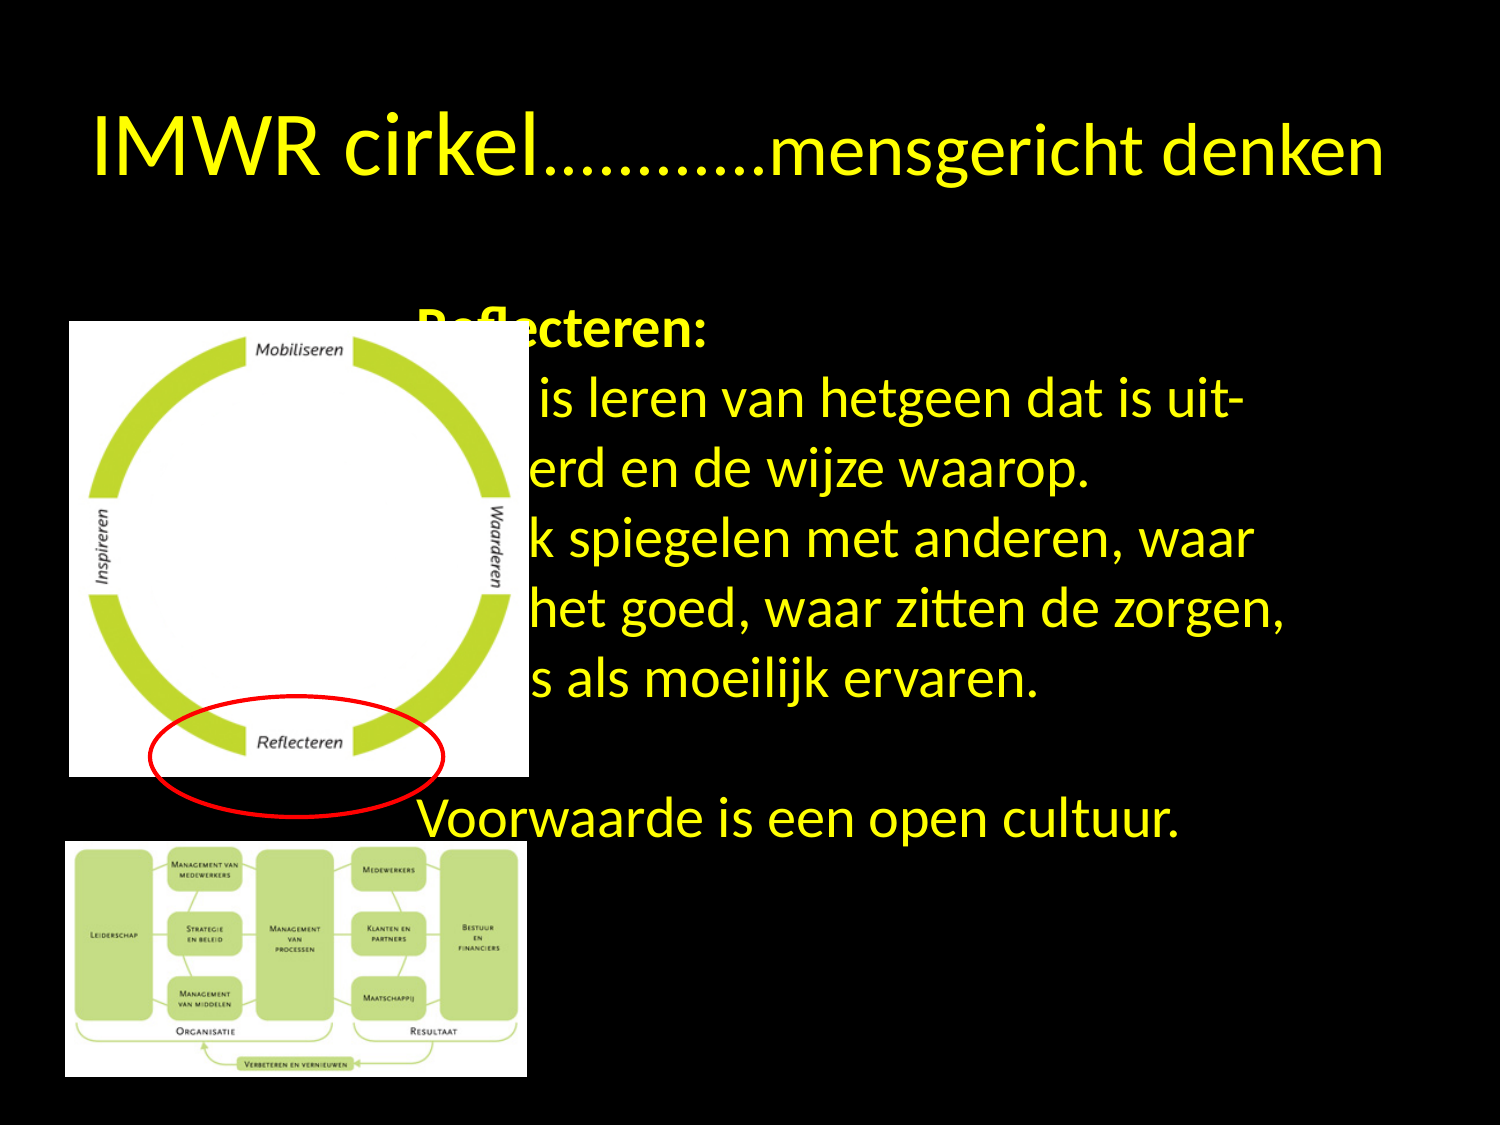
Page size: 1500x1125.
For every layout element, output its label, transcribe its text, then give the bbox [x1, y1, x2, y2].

picture [69, 321, 529, 778]
text_box Reflecteren: Doel is leren van hetgeen dat is uit- gevoerd en de wijze waarop. Is ook spiegelen met anderen, waar ging het goed, waar zitten de zorgen, wat is als moeilijk ervaren. Voorwaarde is een open cultuur. [401, 282, 1500, 857]
picture [65, 841, 527, 1078]
text_box [166, 787, 427, 820]
title IMWR cirkel............mensgericht denken [75, 45, 1425, 233]
